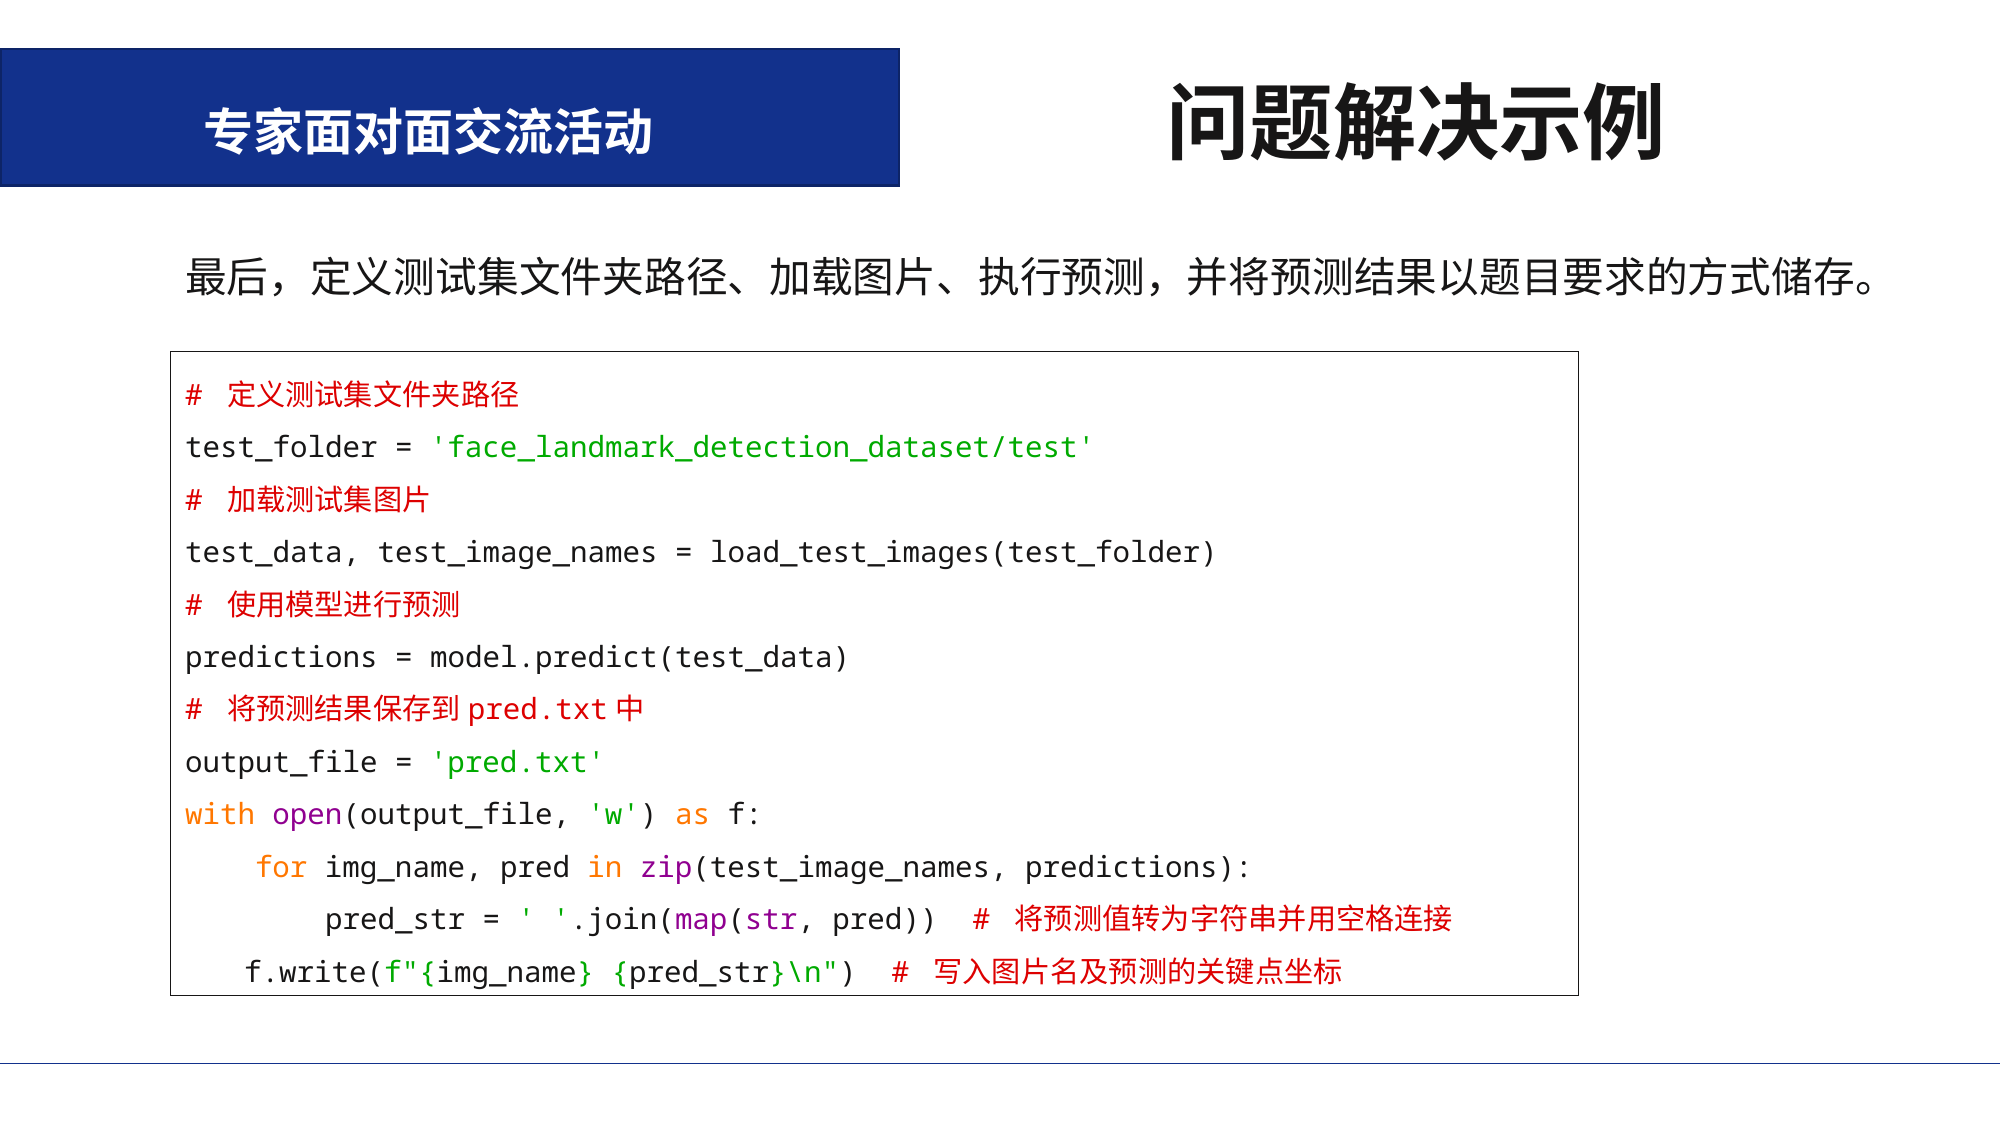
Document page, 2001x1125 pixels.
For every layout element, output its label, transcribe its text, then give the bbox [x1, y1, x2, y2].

text_box 问题解决示例 [915, 63, 1917, 178]
text_box 最后，定义测试集文件夹路径、加载图片、执行预测，并将预测结果以题目要求的方式储存。 [170, 218, 1963, 309]
text_box [0, 48, 900, 187]
text_box # 定义测试集文件夹路径 test_folder = 'face_landmark_detection_dataset/test' # 加载测试集图片 test_data, test_image_names = load_test_images(test_folder) # 使用模型进行预测 predictions = model.predict(test_data) # 将预测结果保存到pred.txt中 output_file = 'pred.txt' with open(output_file, 'w') as f: for img_name, pred in zip(test_image_names, predictions): pred_str = ' '.join(map(str, pred)) # 将预测值转为字符串并用空格连接 f.write(f"{img_name} {pred_str}\n") # 写入图片名及预测的关键点坐标 [170, 351, 1579, 996]
text_box 专家面对面交流活动 [188, 80, 884, 168]
